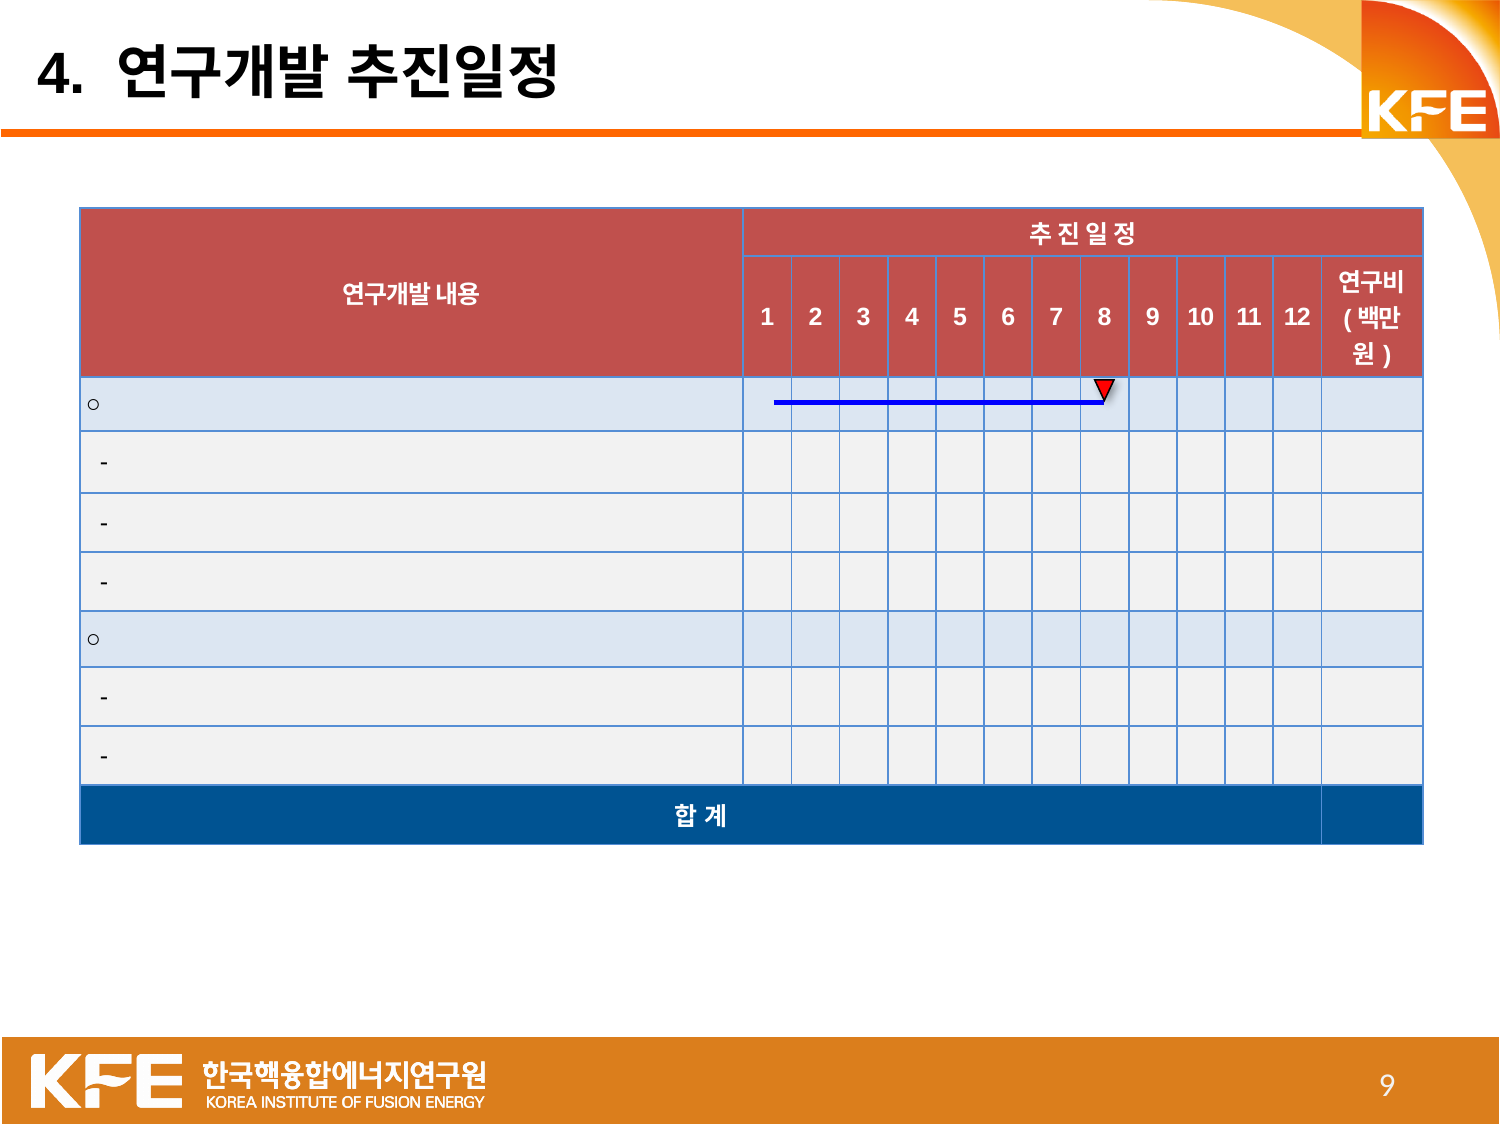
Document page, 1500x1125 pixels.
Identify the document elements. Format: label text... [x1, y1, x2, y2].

table_cell [985, 612, 1031, 666]
table_cell [1322, 432, 1422, 492]
table_cell - [81, 668, 742, 725]
table_cell [1033, 553, 1080, 610]
table_cell [744, 494, 791, 551]
table_cell [1178, 432, 1224, 492]
table_cell [1130, 668, 1176, 725]
table_cell [1081, 553, 1128, 610]
table_cell [840, 432, 887, 492]
table_cell [1033, 494, 1080, 551]
text_box [0, 0, 1500, 75]
table_cell 12 [1274, 257, 1321, 376]
table_cell [1274, 727, 1321, 784]
table_cell [1274, 553, 1321, 610]
table_cell [792, 727, 839, 784]
table_cell [840, 553, 887, 610]
text_box [1094, 379, 1114, 401]
table_cell [744, 378, 791, 430]
table_cell [744, 553, 791, 610]
table_cell [1130, 378, 1176, 430]
table_cell [889, 612, 935, 666]
table_cell [937, 378, 983, 400]
table_cell [1033, 410, 1080, 430]
table_header 연구개발 내용 [81, 209, 742, 376]
table_cell [840, 727, 887, 784]
table_cell ○ [81, 612, 742, 666]
table_cell 10 [1178, 257, 1224, 376]
table_cell [1178, 727, 1224, 784]
table_cell 합 계 [81, 786, 1321, 844]
table_cell - [81, 553, 742, 610]
table_cell [792, 494, 839, 551]
picture [1359, 75, 1500, 140]
table_cell [1130, 432, 1176, 492]
table_cell [937, 668, 983, 725]
table_cell [1226, 494, 1272, 551]
table_cell [1226, 612, 1272, 666]
table_cell - [81, 432, 742, 492]
table_header 추 진 일 정 [744, 209, 1422, 255]
table_cell [792, 432, 839, 492]
table_cell [792, 410, 839, 430]
table_cell [1081, 668, 1128, 725]
table_cell [1226, 553, 1272, 610]
table_cell [1130, 494, 1176, 551]
table_cell [1130, 612, 1176, 666]
table_cell [792, 553, 839, 610]
table_cell [1322, 553, 1422, 610]
table_cell [1033, 432, 1080, 492]
table_cell [1274, 432, 1321, 492]
table_cell [985, 668, 1031, 725]
table_cell [1322, 786, 1422, 844]
table_cell [1178, 378, 1224, 430]
table_cell [1226, 378, 1272, 430]
table_cell [937, 727, 983, 784]
table_cell [985, 494, 1031, 551]
table_cell [1178, 668, 1224, 725]
table_cell [1178, 494, 1224, 551]
table_cell [889, 553, 935, 610]
table_cell [840, 668, 887, 725]
table_cell [985, 410, 1031, 430]
table_cell 5 [937, 257, 983, 376]
table_cell [744, 727, 791, 784]
table_cell [840, 494, 887, 551]
table_cell [1274, 612, 1321, 666]
table_cell 9 [1130, 257, 1176, 376]
table_cell [1081, 378, 1128, 430]
table_cell [889, 432, 935, 492]
table_cell [937, 494, 983, 551]
table_cell [840, 612, 887, 666]
table_cell [840, 410, 887, 430]
table_cell [889, 494, 935, 551]
table_cell [889, 410, 935, 430]
table_cell [744, 668, 791, 725]
table_cell [1178, 612, 1224, 666]
table_cell [985, 432, 1031, 492]
table_cell [1322, 378, 1422, 430]
table_cell 2 [792, 257, 839, 376]
table_cell 3 [840, 257, 887, 376]
table_cell [744, 432, 791, 492]
table_cell [792, 612, 839, 666]
table_cell [1178, 553, 1224, 610]
table_cell 4 [889, 257, 935, 376]
table_cell [840, 378, 887, 400]
table_cell [744, 612, 791, 666]
table_cell [1322, 494, 1422, 551]
table_cell [1033, 668, 1080, 725]
table_cell [937, 553, 983, 610]
table_cell [1081, 612, 1128, 666]
table_cell [1033, 612, 1080, 666]
table_cell - [81, 494, 742, 551]
table_cell [1274, 378, 1321, 430]
table_cell [1033, 727, 1080, 784]
table_cell 1 [744, 257, 791, 376]
table_cell [889, 378, 935, 400]
table_cell [1226, 668, 1272, 725]
table_cell [1130, 727, 1176, 784]
table_cell [937, 410, 983, 430]
table_cell [889, 727, 935, 784]
table_cell [1322, 668, 1422, 725]
table_cell [1322, 612, 1422, 666]
table_cell ○ [81, 378, 742, 430]
table_cell 연구비 (백만원) [1322, 257, 1422, 376]
table_cell [1081, 494, 1128, 551]
table_cell [792, 668, 839, 725]
table_cell [985, 553, 1031, 610]
table_cell 7 [1033, 257, 1080, 376]
table_cell [1081, 727, 1128, 784]
table_cell 11 [1226, 257, 1272, 376]
table_cell [1322, 727, 1422, 784]
table_cell [1081, 432, 1128, 492]
table_cell 6 [985, 257, 1031, 376]
table_cell [792, 378, 839, 400]
table_cell [985, 727, 1031, 784]
table_cell 8 [1081, 257, 1128, 376]
table_cell [1274, 494, 1321, 551]
table_cell [1274, 668, 1321, 725]
table_cell [1033, 378, 1080, 400]
table_cell - [81, 727, 742, 784]
table_cell [937, 432, 983, 492]
table_cell [985, 378, 1031, 400]
table_cell [1226, 727, 1272, 784]
table_cell [1130, 553, 1176, 610]
table_cell [889, 668, 935, 725]
table_cell [937, 612, 983, 666]
table_cell [1226, 432, 1272, 492]
